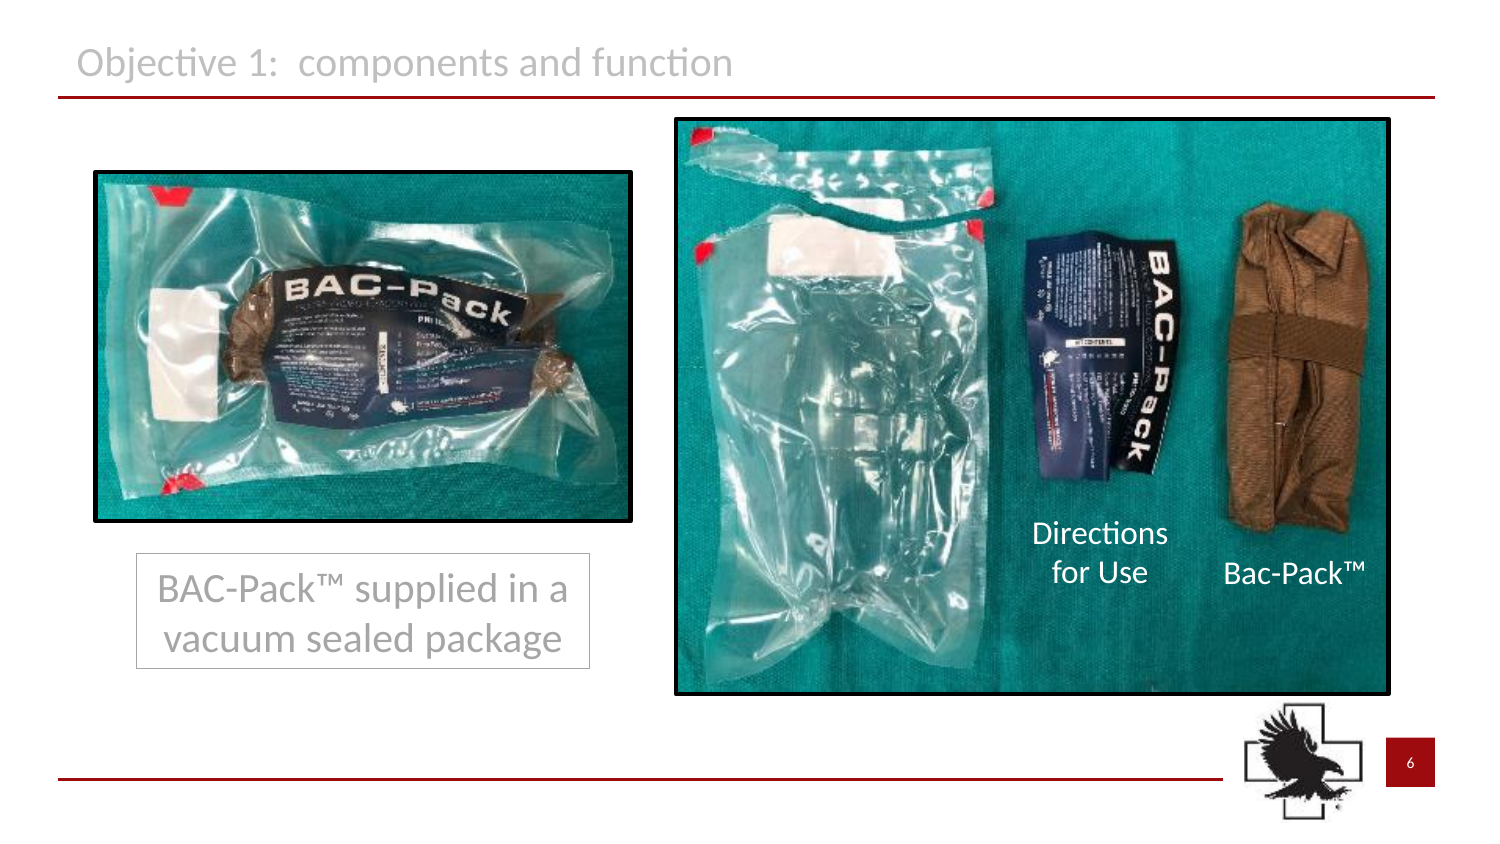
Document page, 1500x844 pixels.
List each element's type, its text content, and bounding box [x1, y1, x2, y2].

picture [678, 121, 1387, 692]
slide_number 6 [1386, 737, 1435, 787]
text_box BAC-Pack™ supplied in a vacuum sealed package [136, 553, 590, 669]
picture [97, 174, 629, 519]
picture [1243, 700, 1366, 823]
text_box Objective 1: components and function [61, 27, 786, 93]
